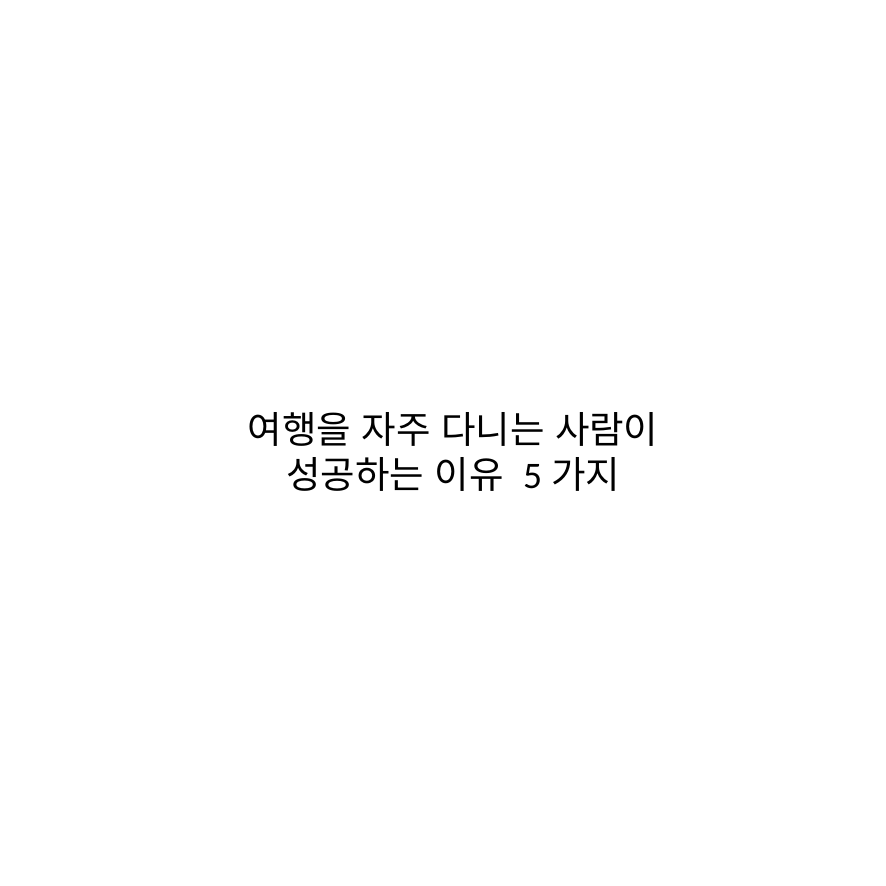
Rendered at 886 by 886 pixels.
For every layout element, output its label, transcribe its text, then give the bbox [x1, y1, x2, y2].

text_box 여행을 자주 다니는 사람이 성공하는 이유 5가지 [232, 398, 674, 504]
